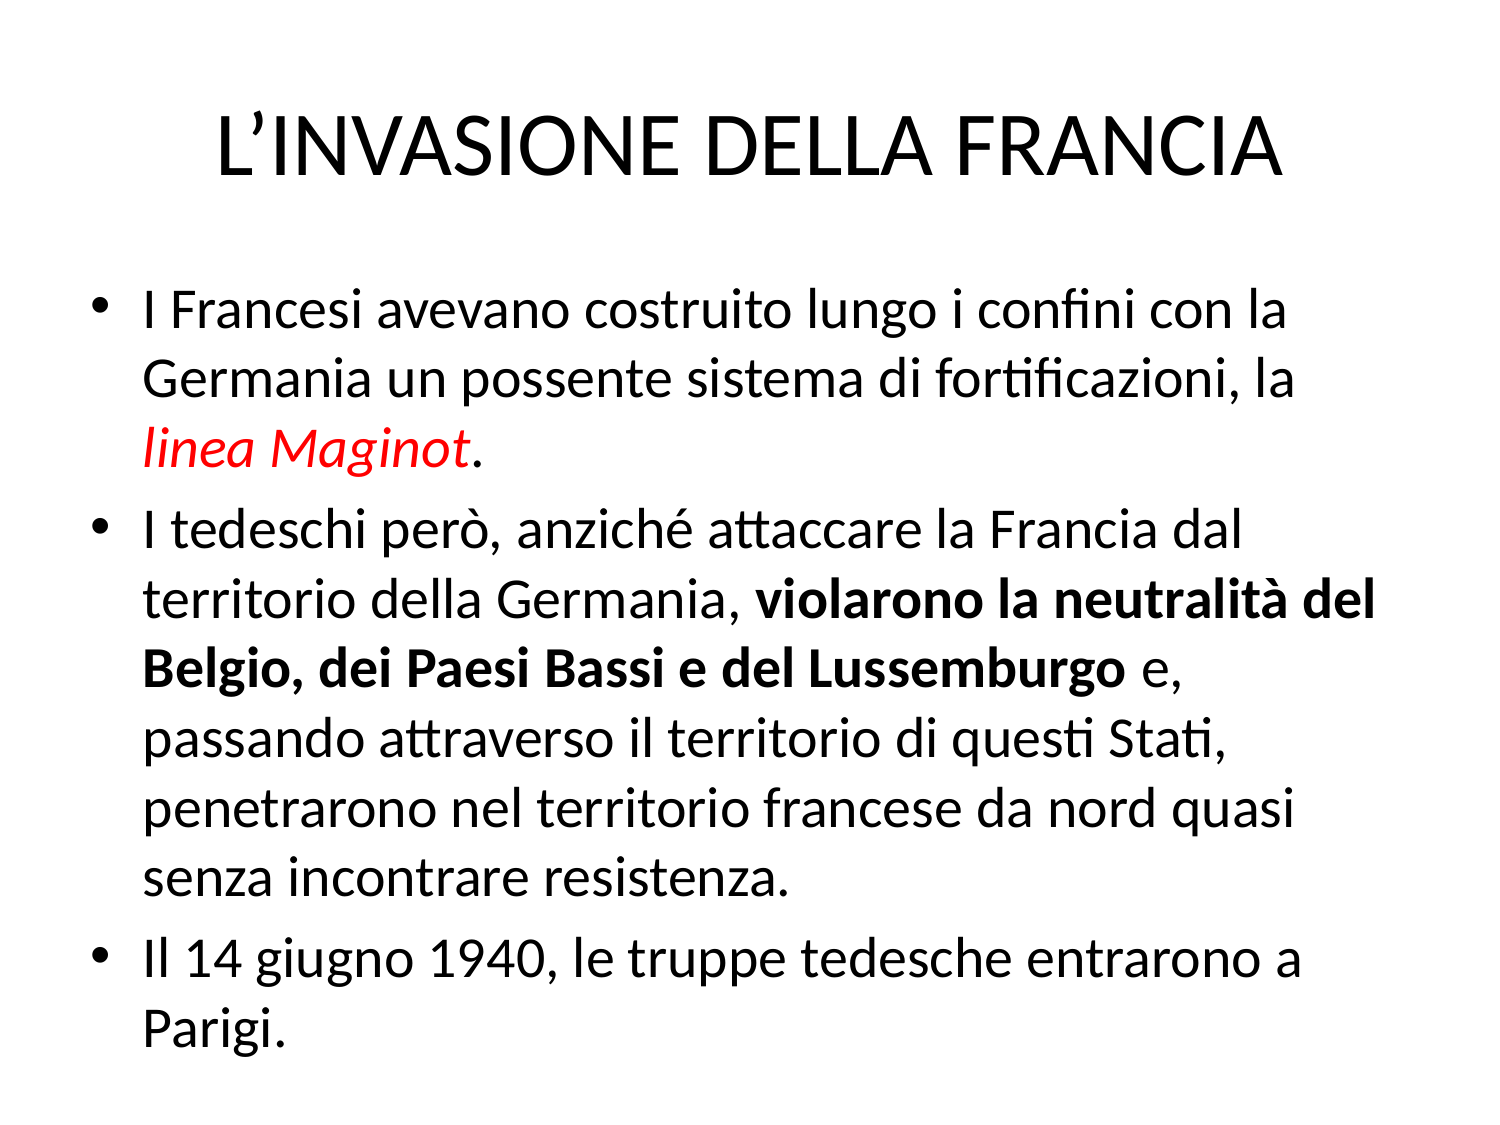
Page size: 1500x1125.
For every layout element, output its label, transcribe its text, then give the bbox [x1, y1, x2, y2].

list I Francesi avevano costruito lungo i confini con la Germania un possente sistema di fortificazioni, la linea Maginot. I tedeschi però, anziché attaccare la Francia dal territorio della Germania, violarono la neutralità del Belgio, dei Paesi Bassi e del Lussemburgo e, passando attraverso il territorio di questi Stati, penetrarono nel territorio francese da nord quasi senza incontrare resistenza. Il 14 giugno 1940, le truppe tedesche entrarono a Parigi. [75, 262, 1425, 1071]
title L’INVASIONE DELLA FRANCIA [75, 45, 1425, 233]
